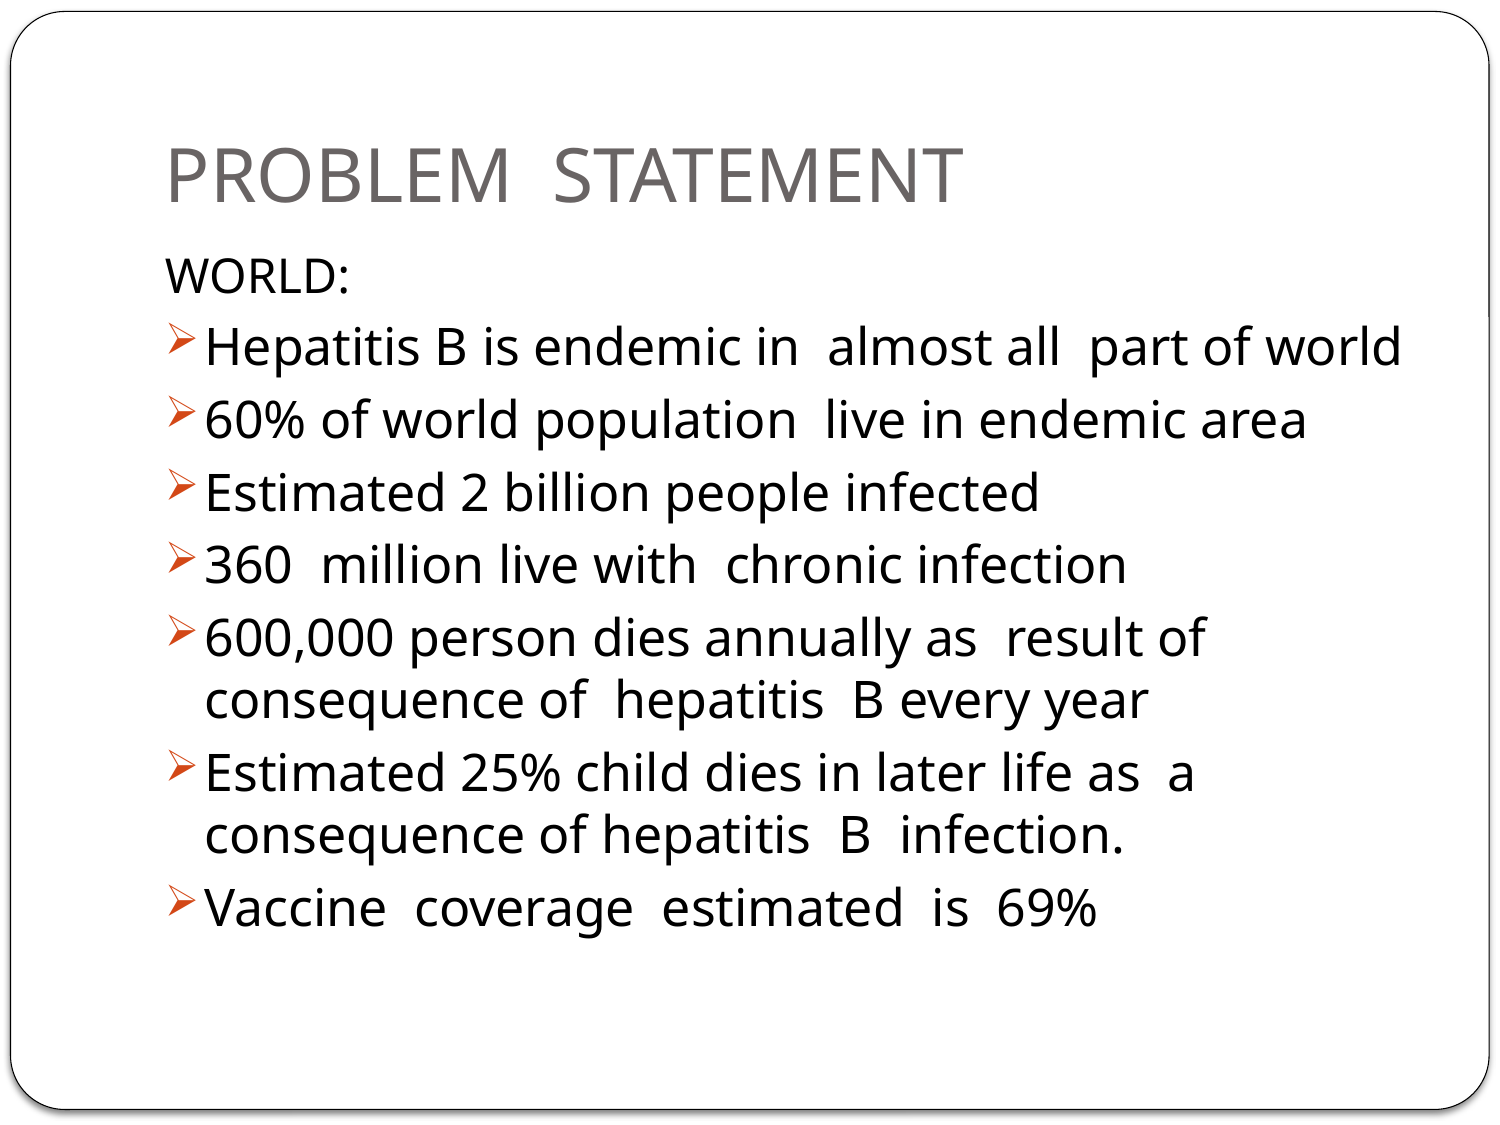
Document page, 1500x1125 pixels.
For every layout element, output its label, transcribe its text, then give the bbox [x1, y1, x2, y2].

title PROBLEM STATEMENT [150, 45, 1425, 233]
list WORLD: Hepatitis B is endemic in almost all part of world 60% of world population live in endemic area Estimated 2 billion people infected 360 million live with chronic infection 600,000 person dies annually as result of consequence of hepatitis B every year Estimated 25% child dies in later life as a consequence of hepatitis B infection. Vaccine coverage estimated is 69% [150, 237, 1425, 988]
